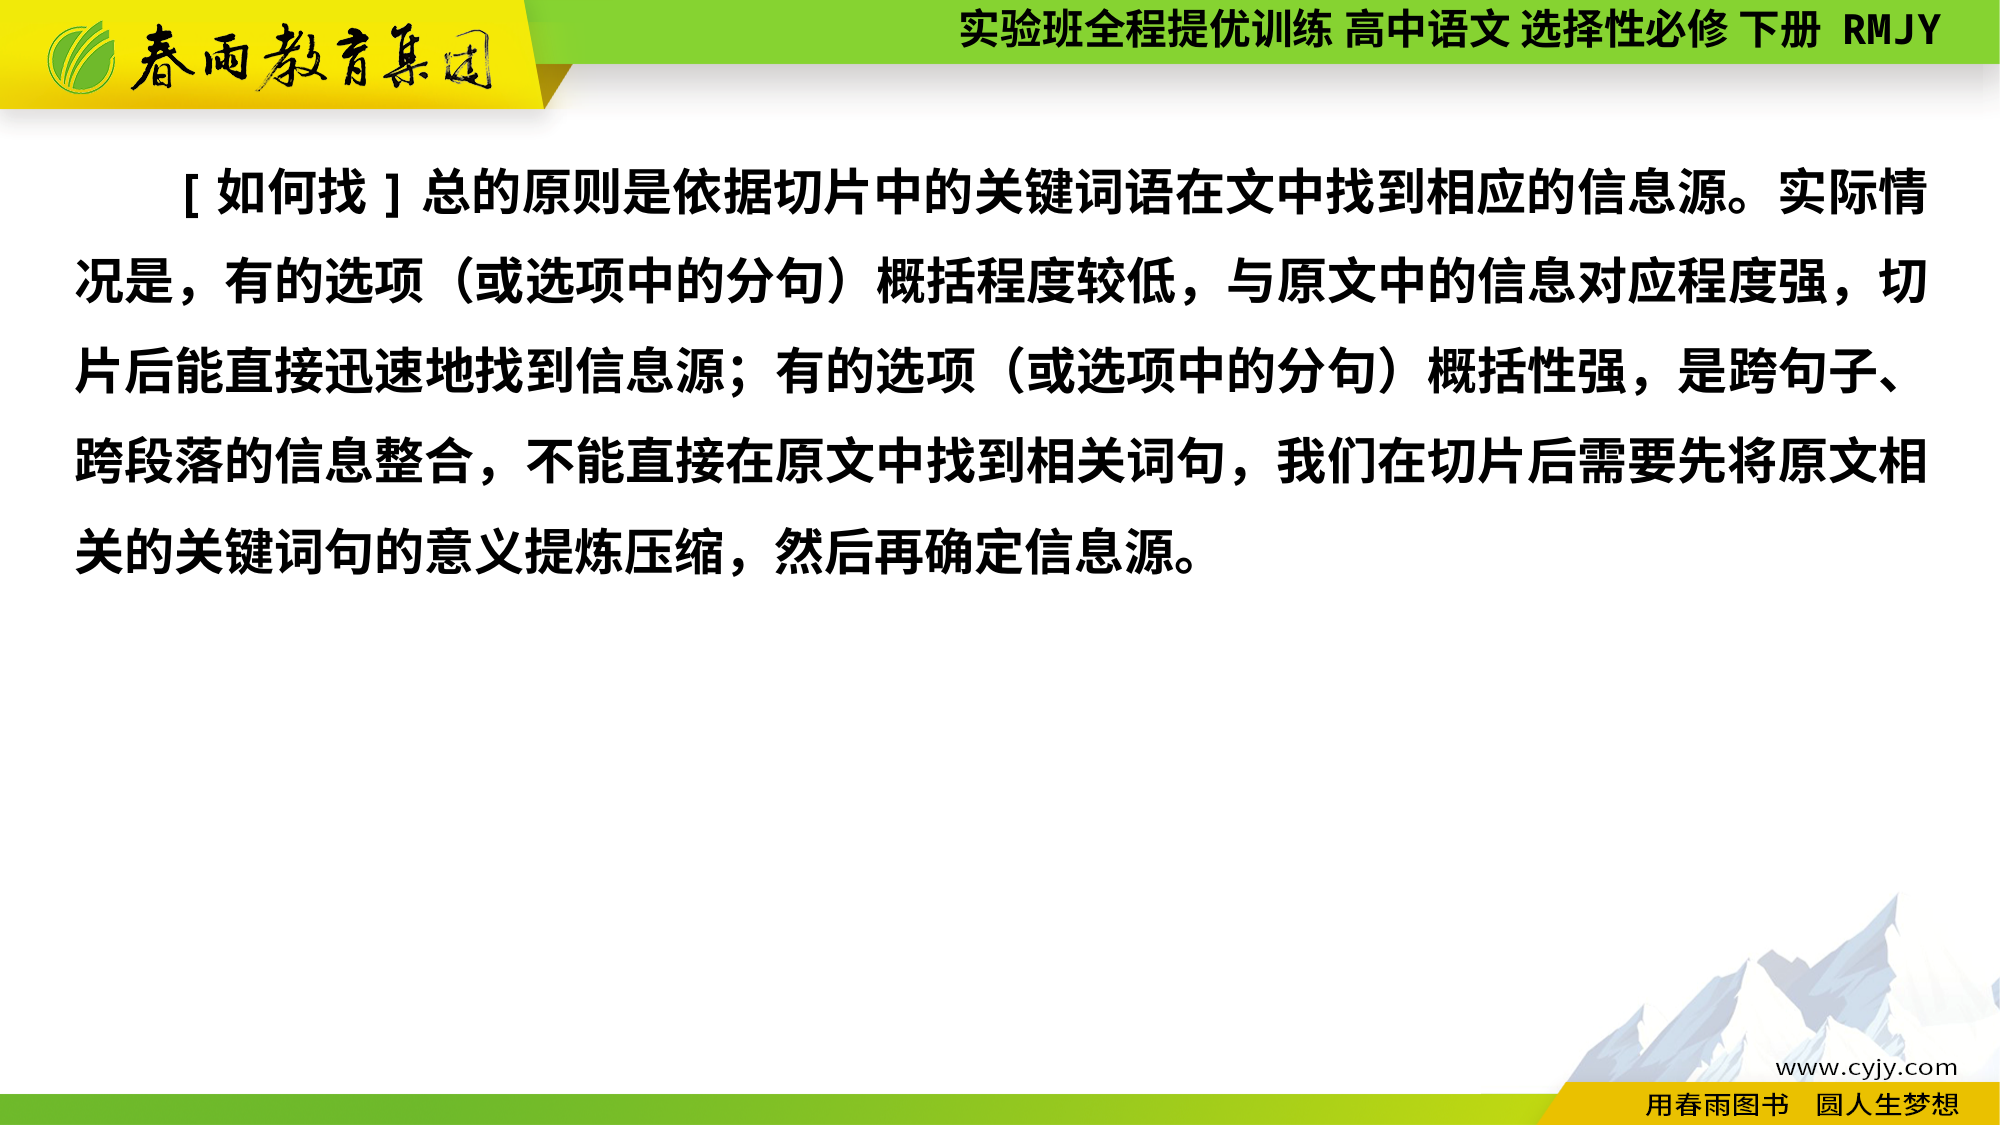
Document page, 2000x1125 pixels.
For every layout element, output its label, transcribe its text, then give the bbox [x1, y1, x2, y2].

list [如何找]总的原则是依据切片中的关键词语在文中找到相应的信息源。实际情况是，有的选项（或选项中的分句）概括程度较低，与原文中的信息对应程度强，切片后能直接迅速地找到信息源；有的选项（或选项中的分句）概括性强，是跨句子、跨段落的信息整合，不能直接在原文中找到相关词句，我们在切片后需要先将原文相关的关键词句的意义提炼压缩，然后再确定信息源。 [59, 122, 1944, 592]
picture [0, 0, 2000, 1125]
